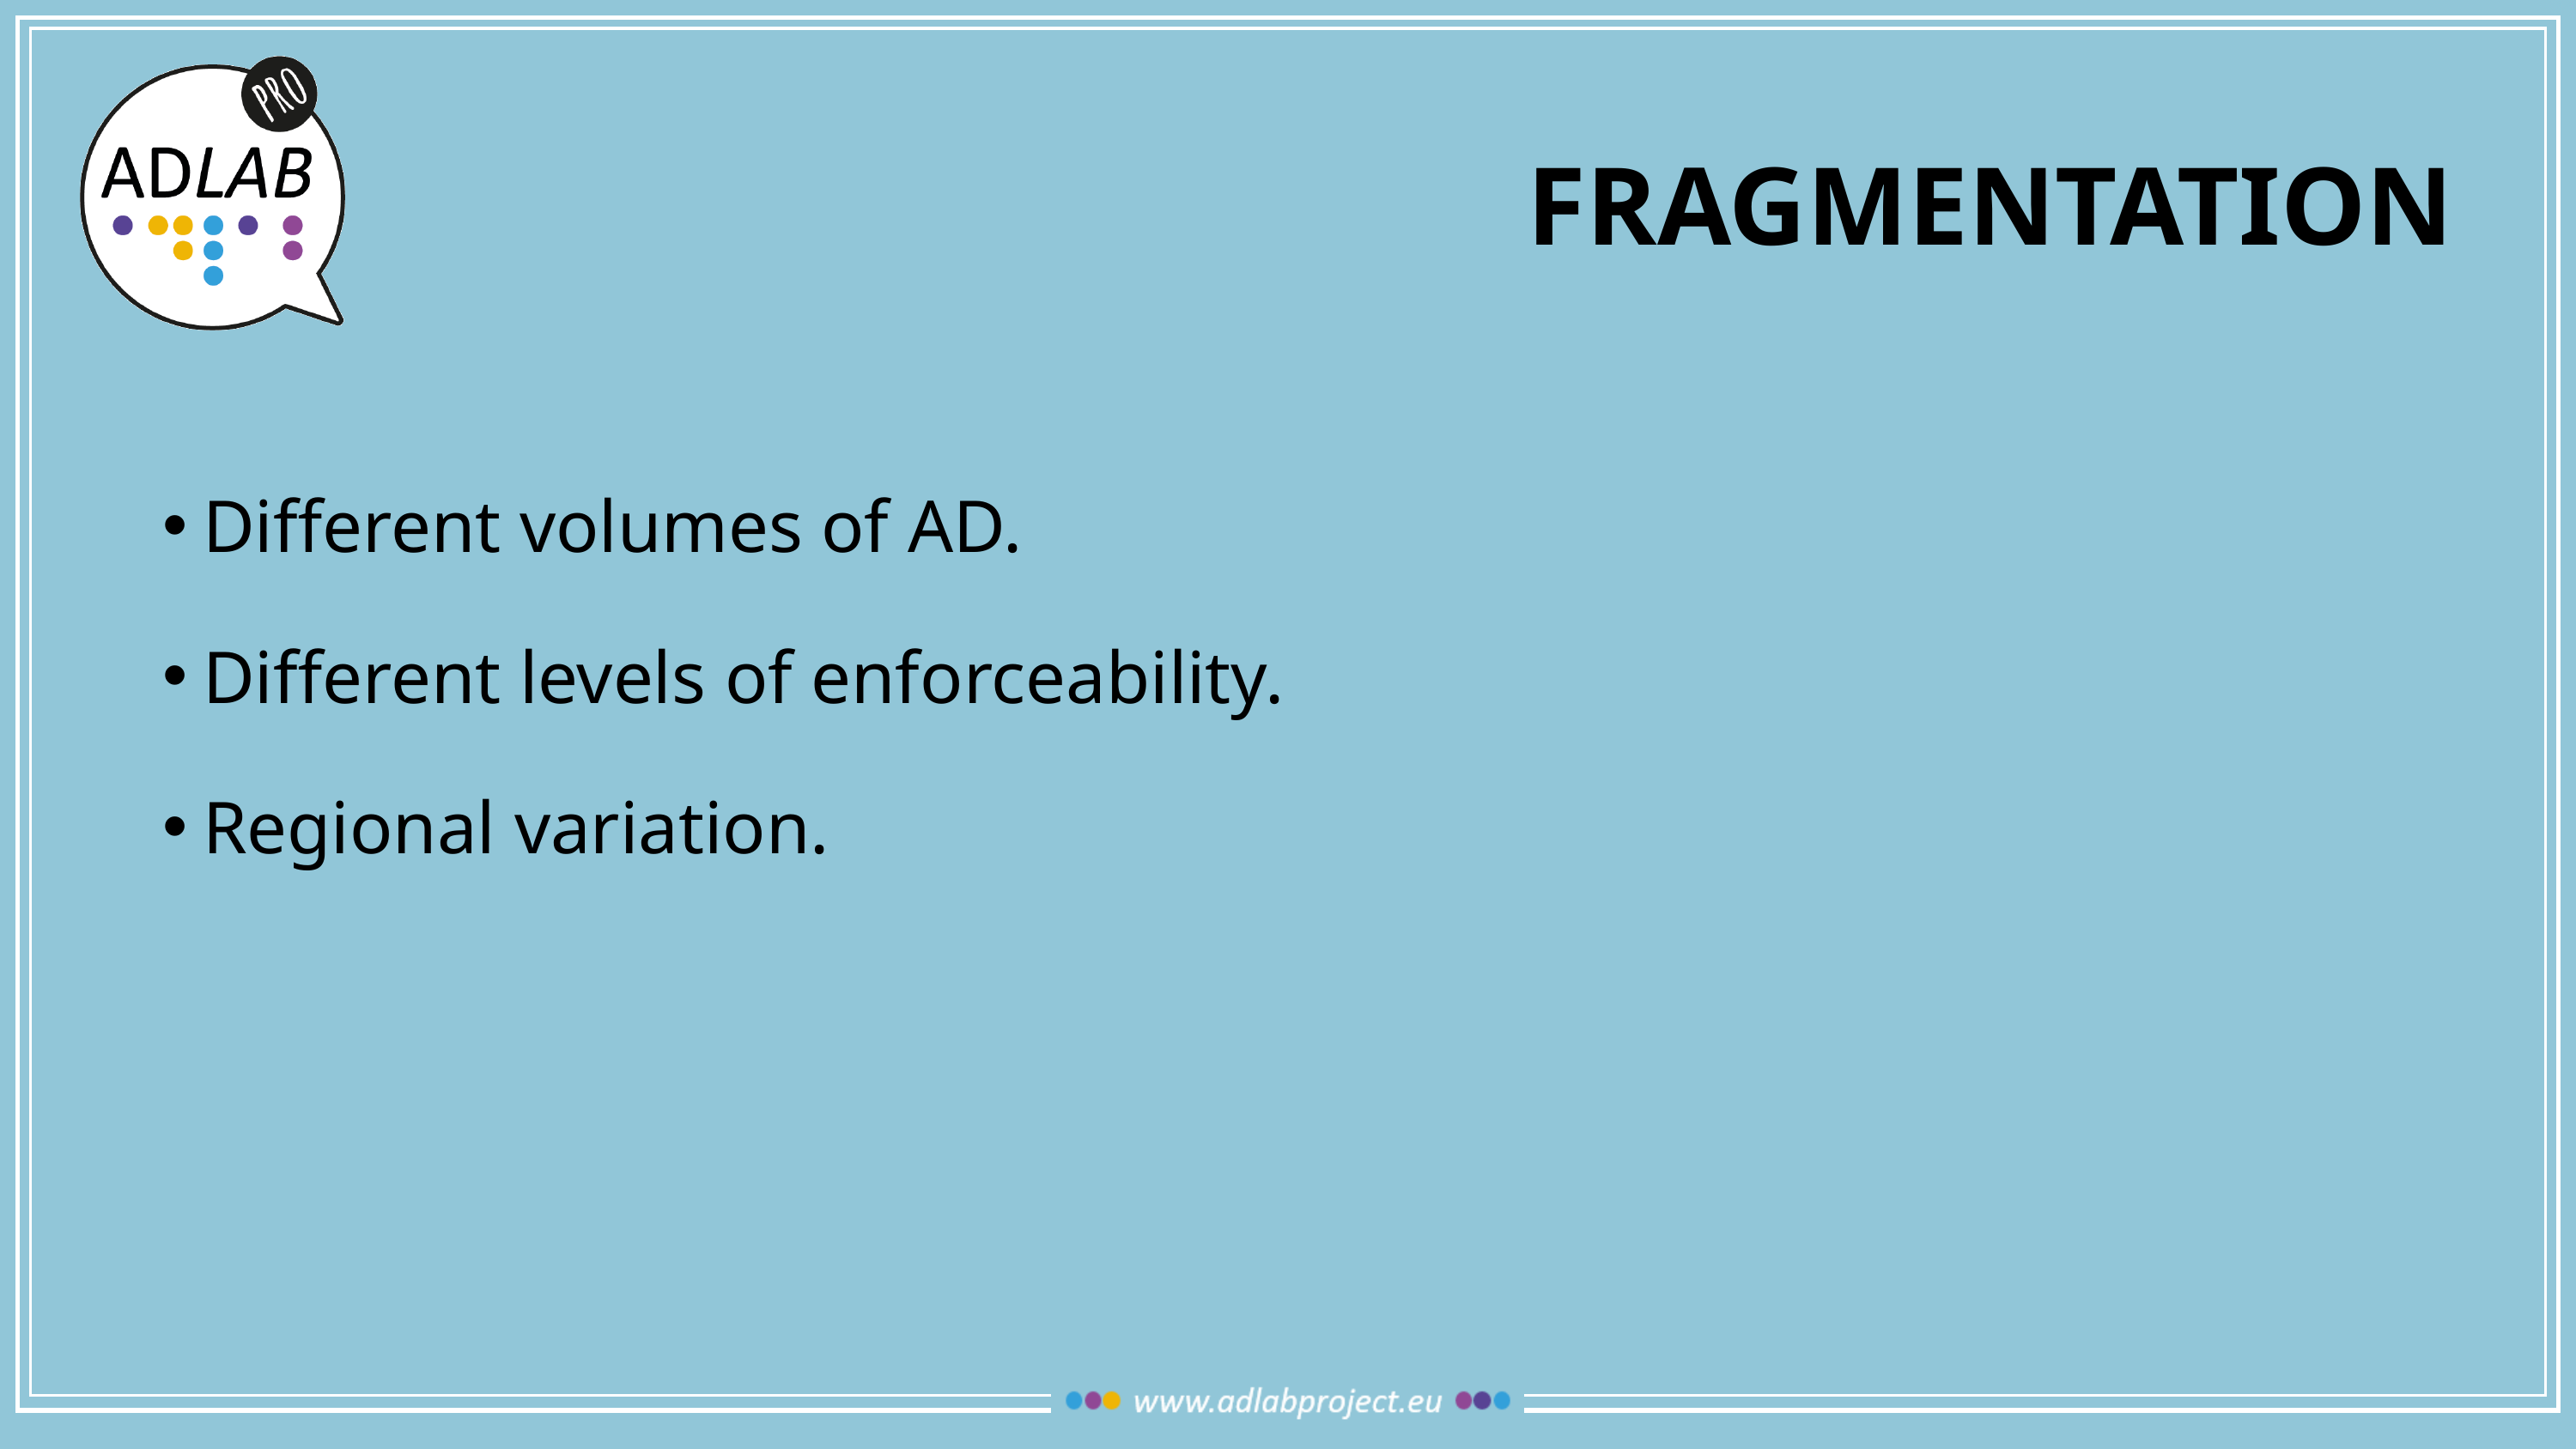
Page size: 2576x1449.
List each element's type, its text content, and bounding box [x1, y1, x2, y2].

picture [72, 49, 353, 330]
list Different volumes of AD. Different levels of enforceability. Regional variation. [150, 431, 2467, 1181]
picture [1051, 1378, 1524, 1429]
title FRAGMENTATION [384, 70, 2467, 351]
